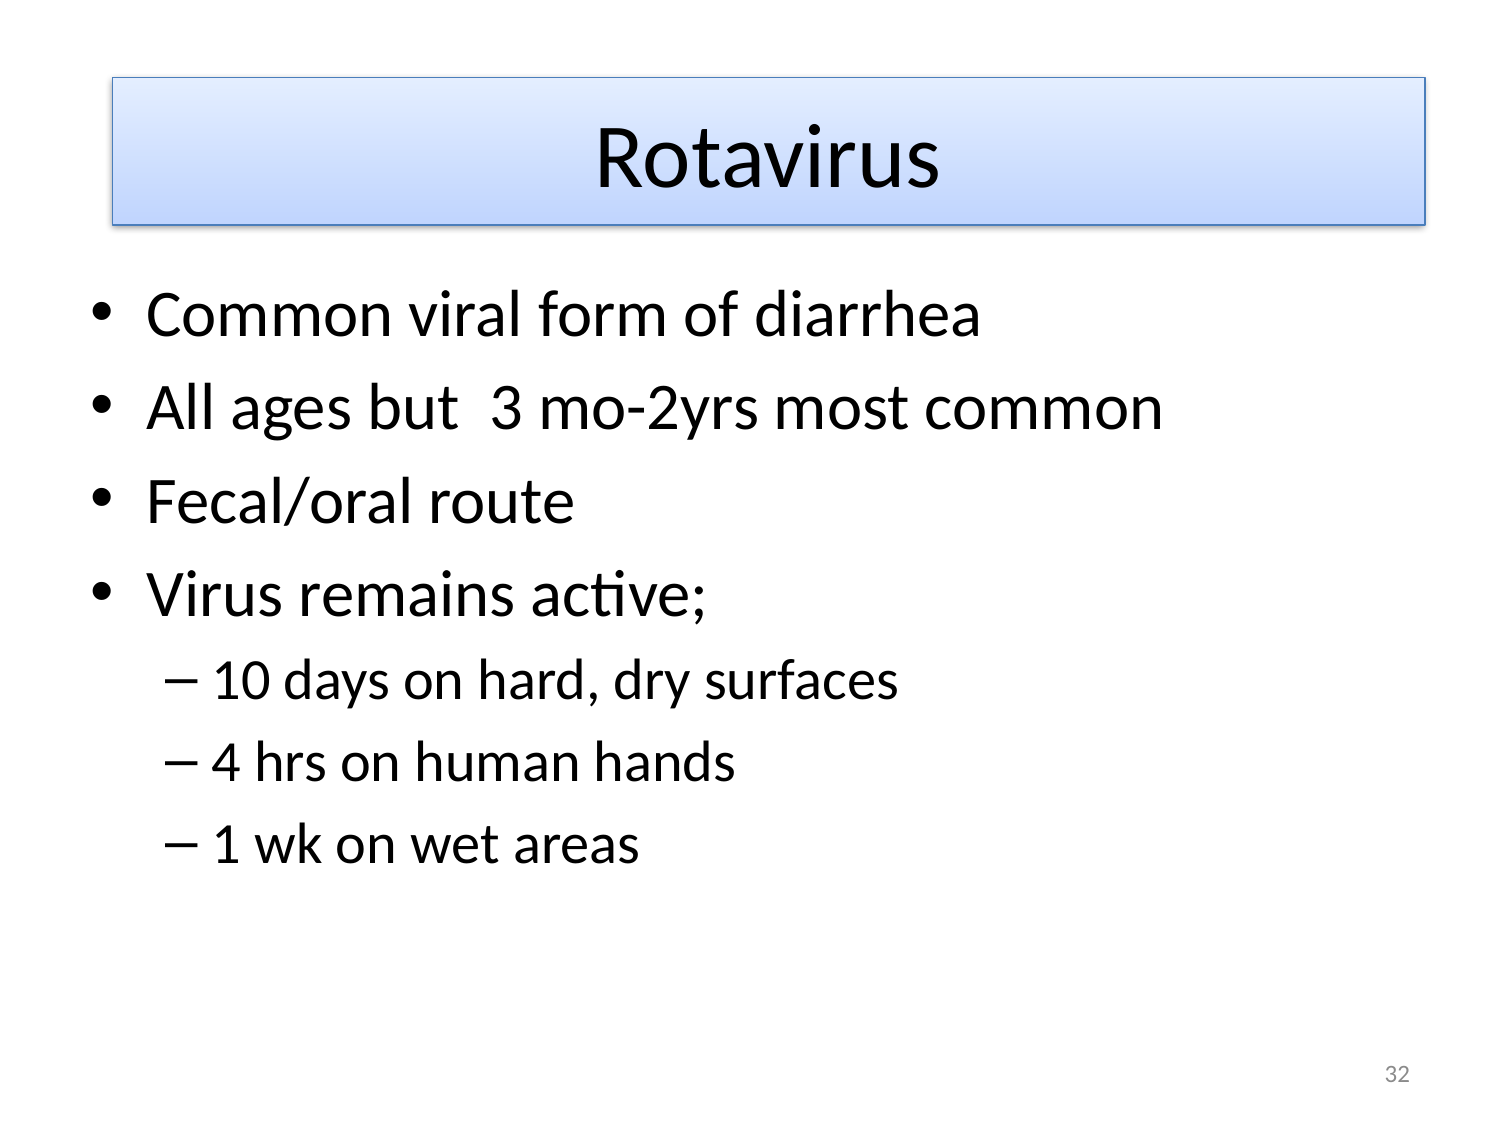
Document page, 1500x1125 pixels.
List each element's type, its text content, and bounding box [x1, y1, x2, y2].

list Common viral form of diarrhea All ages but 3 mo-2yrs most common Fecal/oral route Virus remains active; 10 days on hard, dry surfaces 4 hrs on human hands 1 wk on wet areas [75, 262, 1425, 1005]
title Rotavirus [112, 77, 1426, 226]
slide_number 32 [1074, 1042, 1425, 1103]
